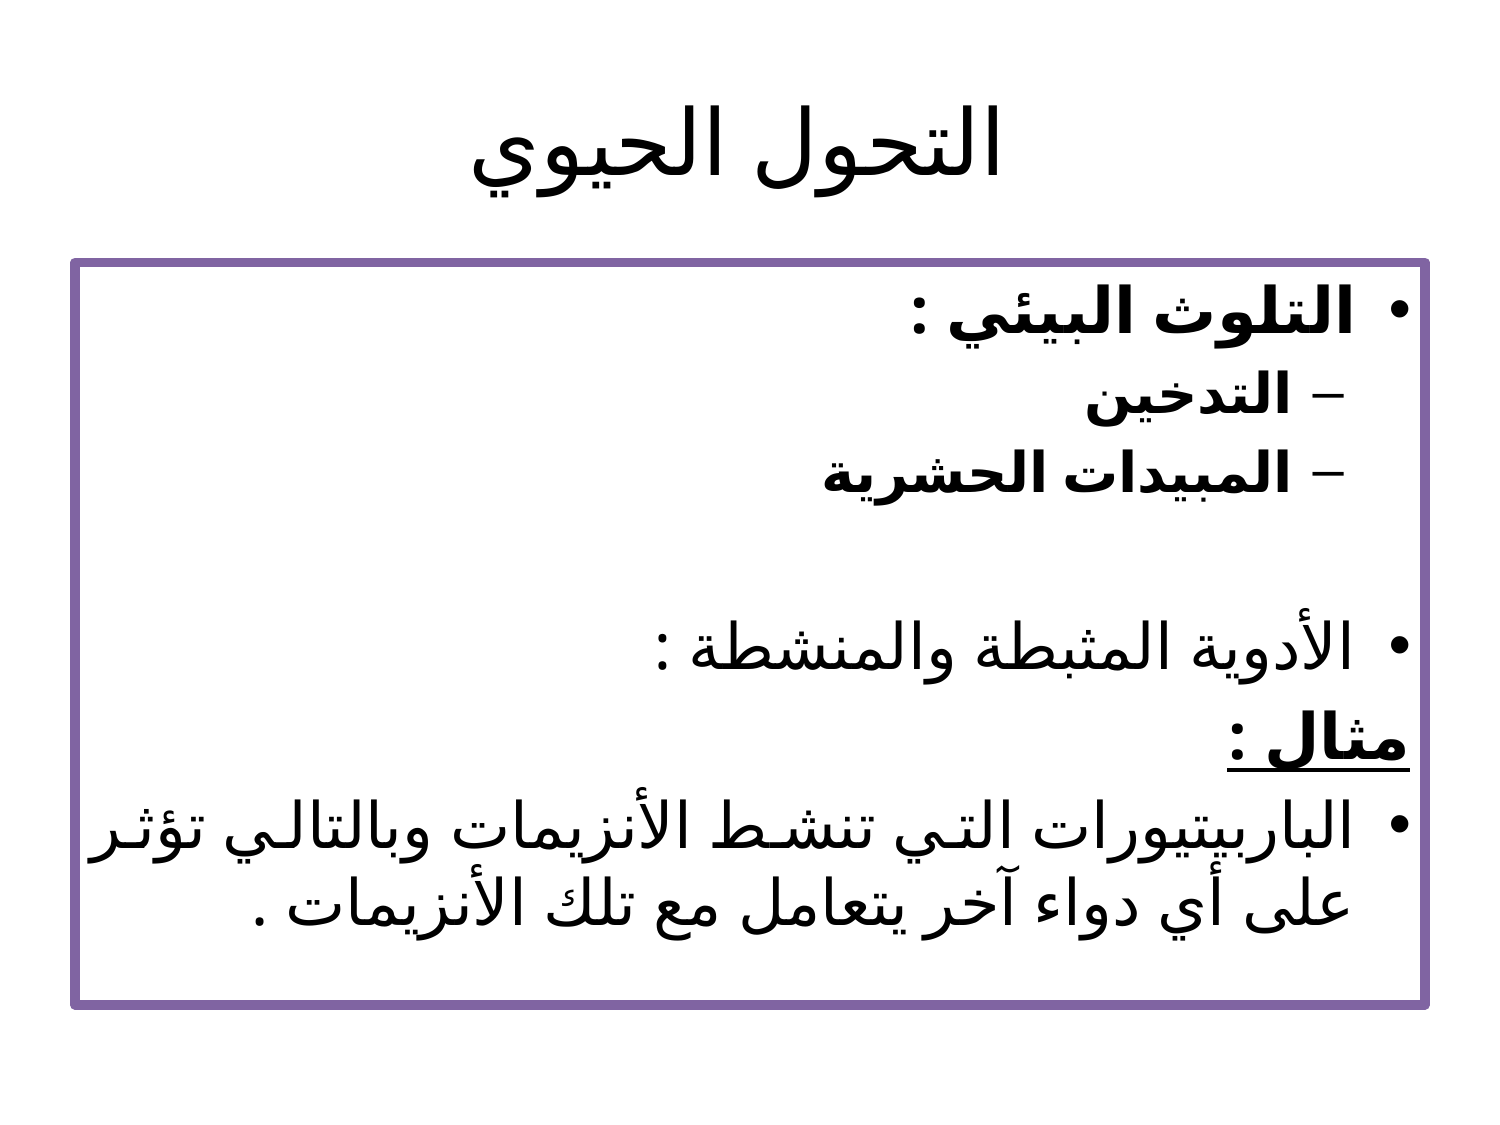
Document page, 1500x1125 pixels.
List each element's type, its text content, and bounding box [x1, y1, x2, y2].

title التحول الحيوي [75, 45, 1425, 233]
list التلوث البيئي : التدخين المبيدات الحشرية الأدوية المثبطة والمنشطة : مثال : الباربيتيورات التي تنشط الأنزيمات وبالتالي تؤثر على أي دواء آخر يتعامل مع تلك الأنزيمات . [75, 262, 1425, 1005]
